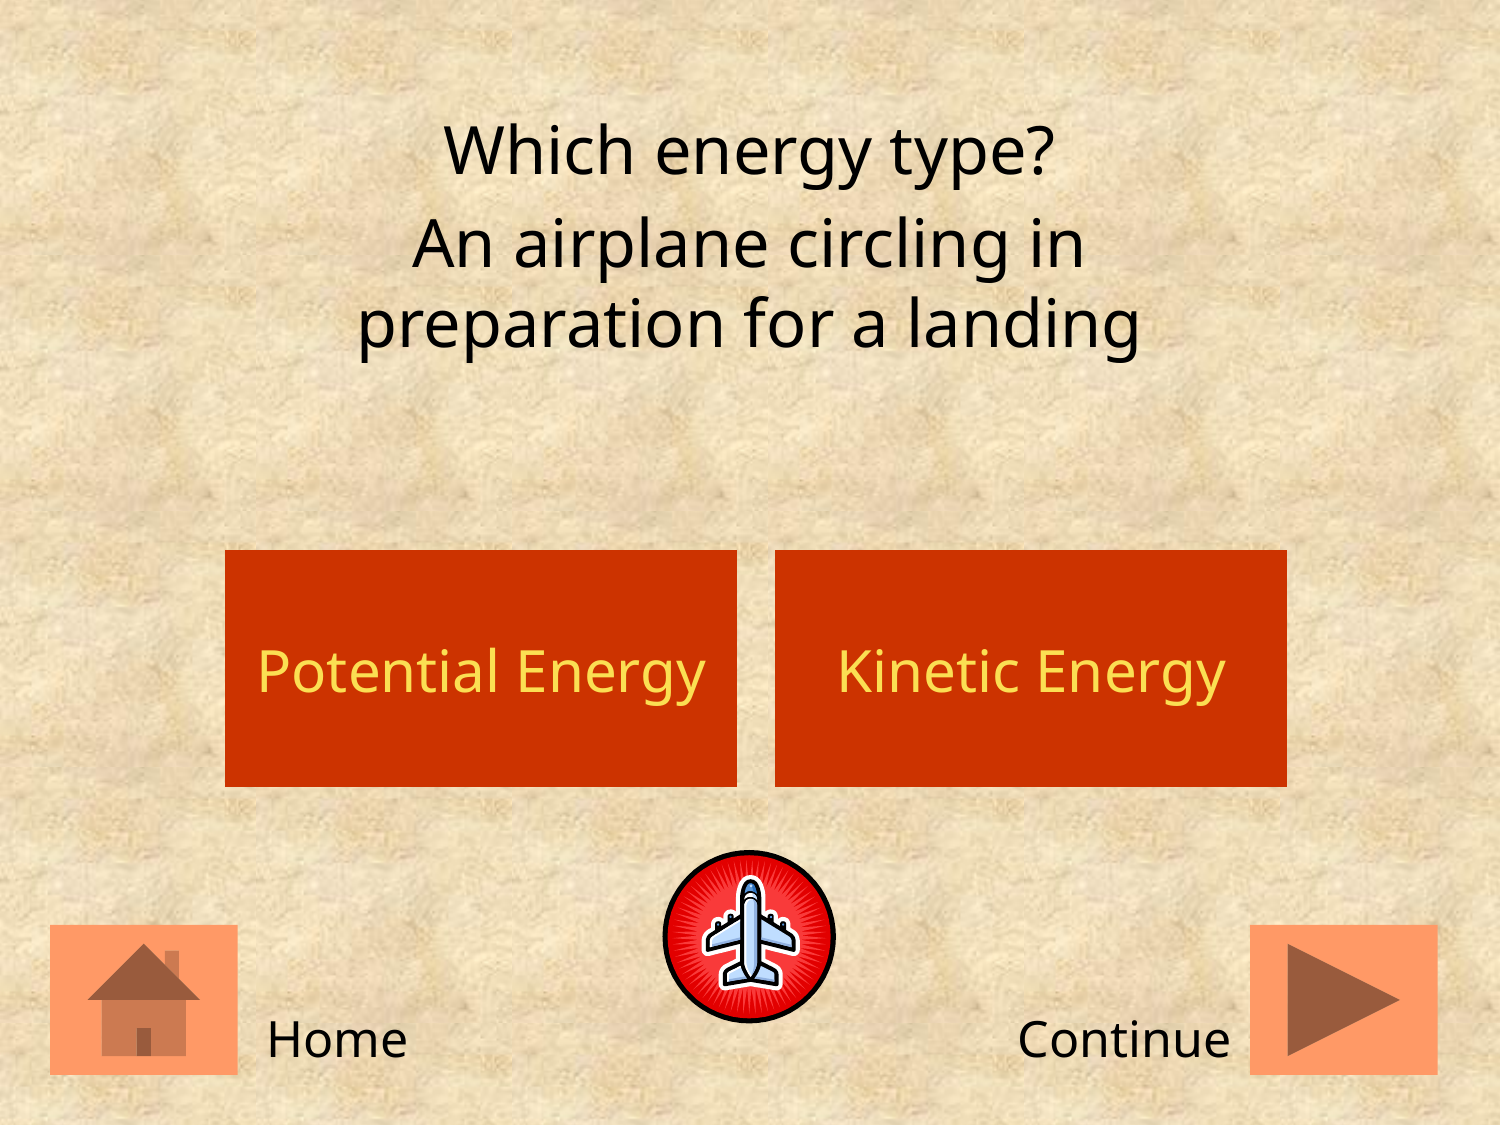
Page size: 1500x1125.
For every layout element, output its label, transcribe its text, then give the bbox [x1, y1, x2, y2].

text_box Home [249, 999, 425, 1075]
text_box Kinetic Energy [774, 549, 1288, 788]
text_box [1250, 924, 1438, 1075]
picture [0, 0, 1500, 1125]
text_box Continue [999, 999, 1250, 1075]
text_box Potential Energy [224, 549, 738, 788]
subtitle Which energy type? An airplane circling in preparation for a landing [224, 99, 1276, 388]
text_box [50, 924, 238, 1075]
